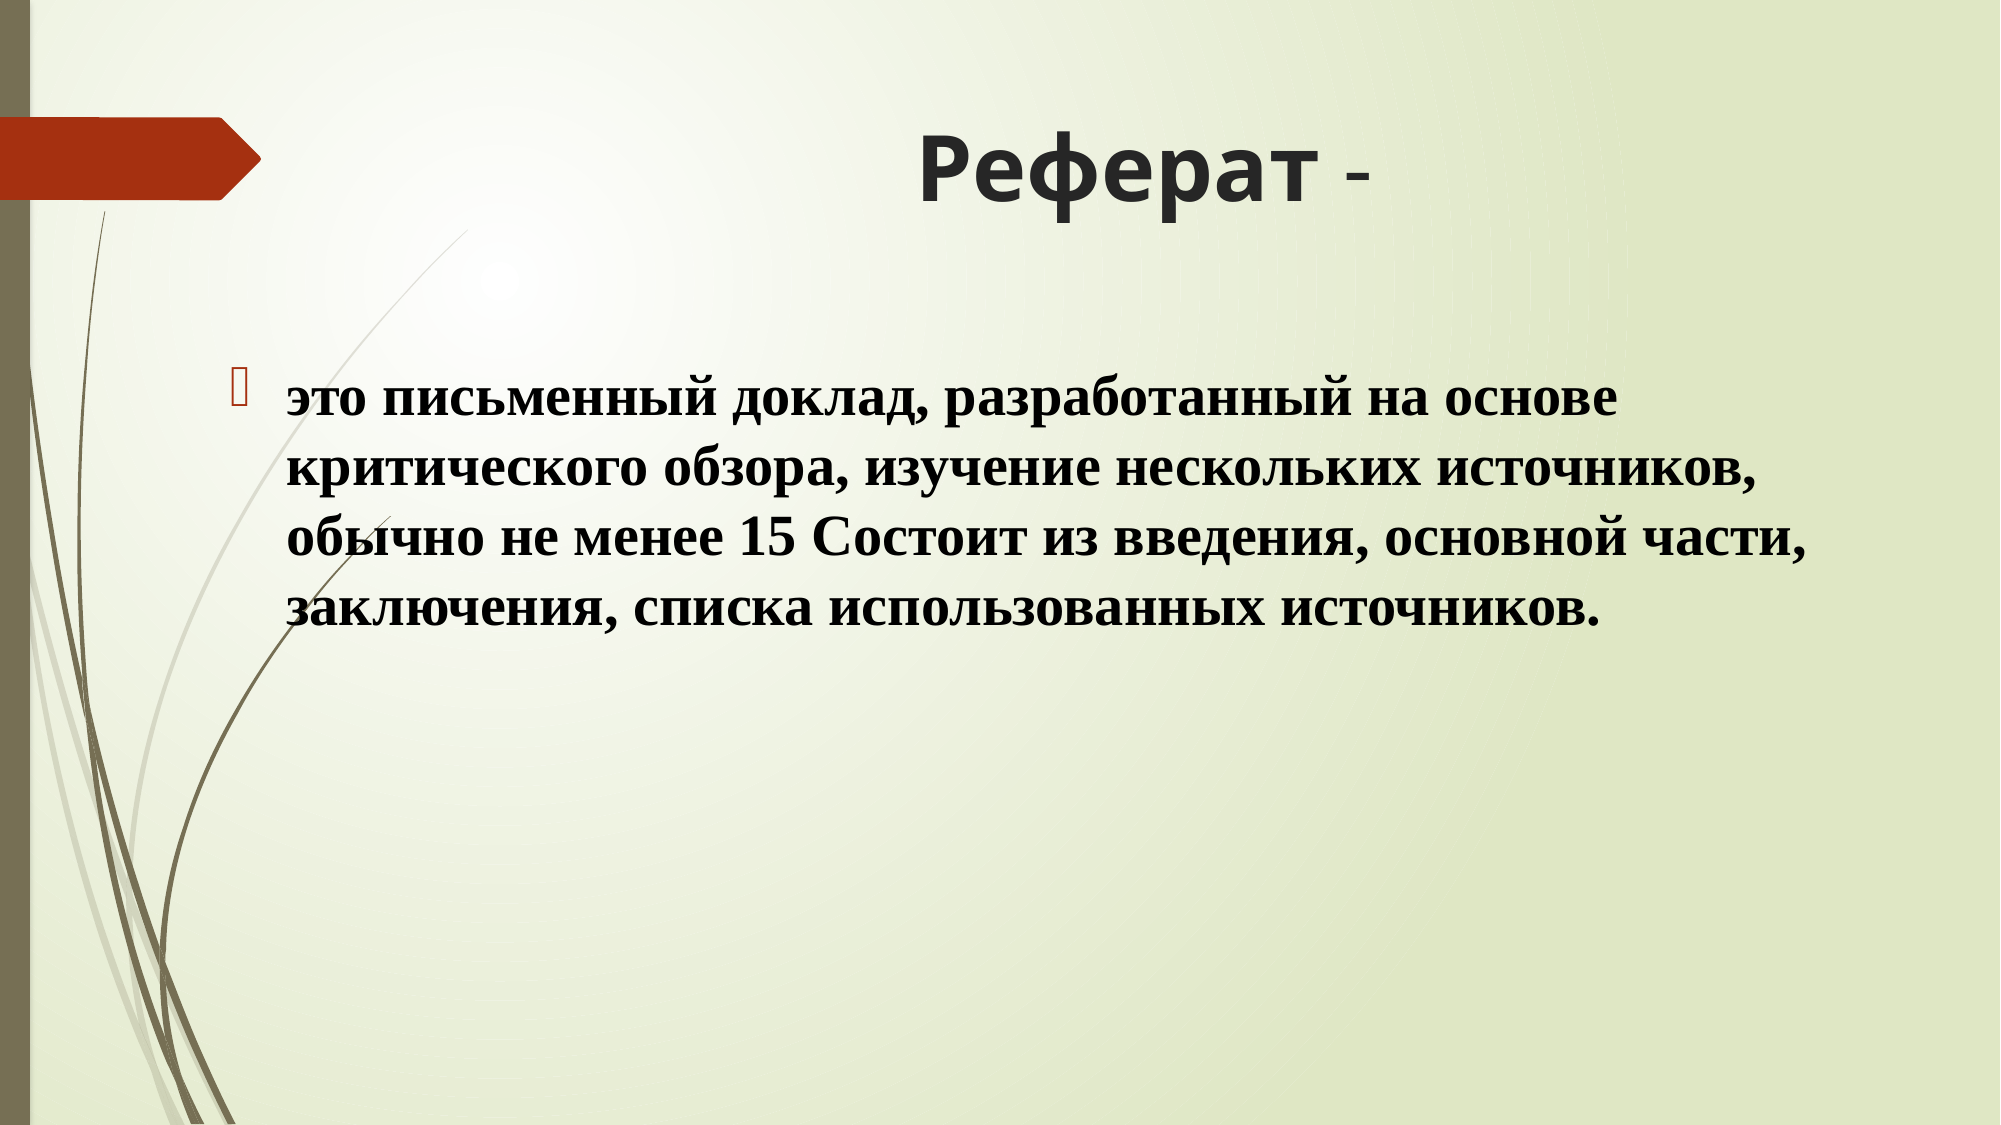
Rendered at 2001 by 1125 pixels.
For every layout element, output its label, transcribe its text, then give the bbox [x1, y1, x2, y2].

list это письменный доклад, разработанный на основе критического обзора, изучение нескольких источников, обычно не менее 15 Состоит из введения, основной части, заключения, списка использованных источников. [214, 350, 1888, 698]
title Реферат - [425, 102, 1888, 313]
